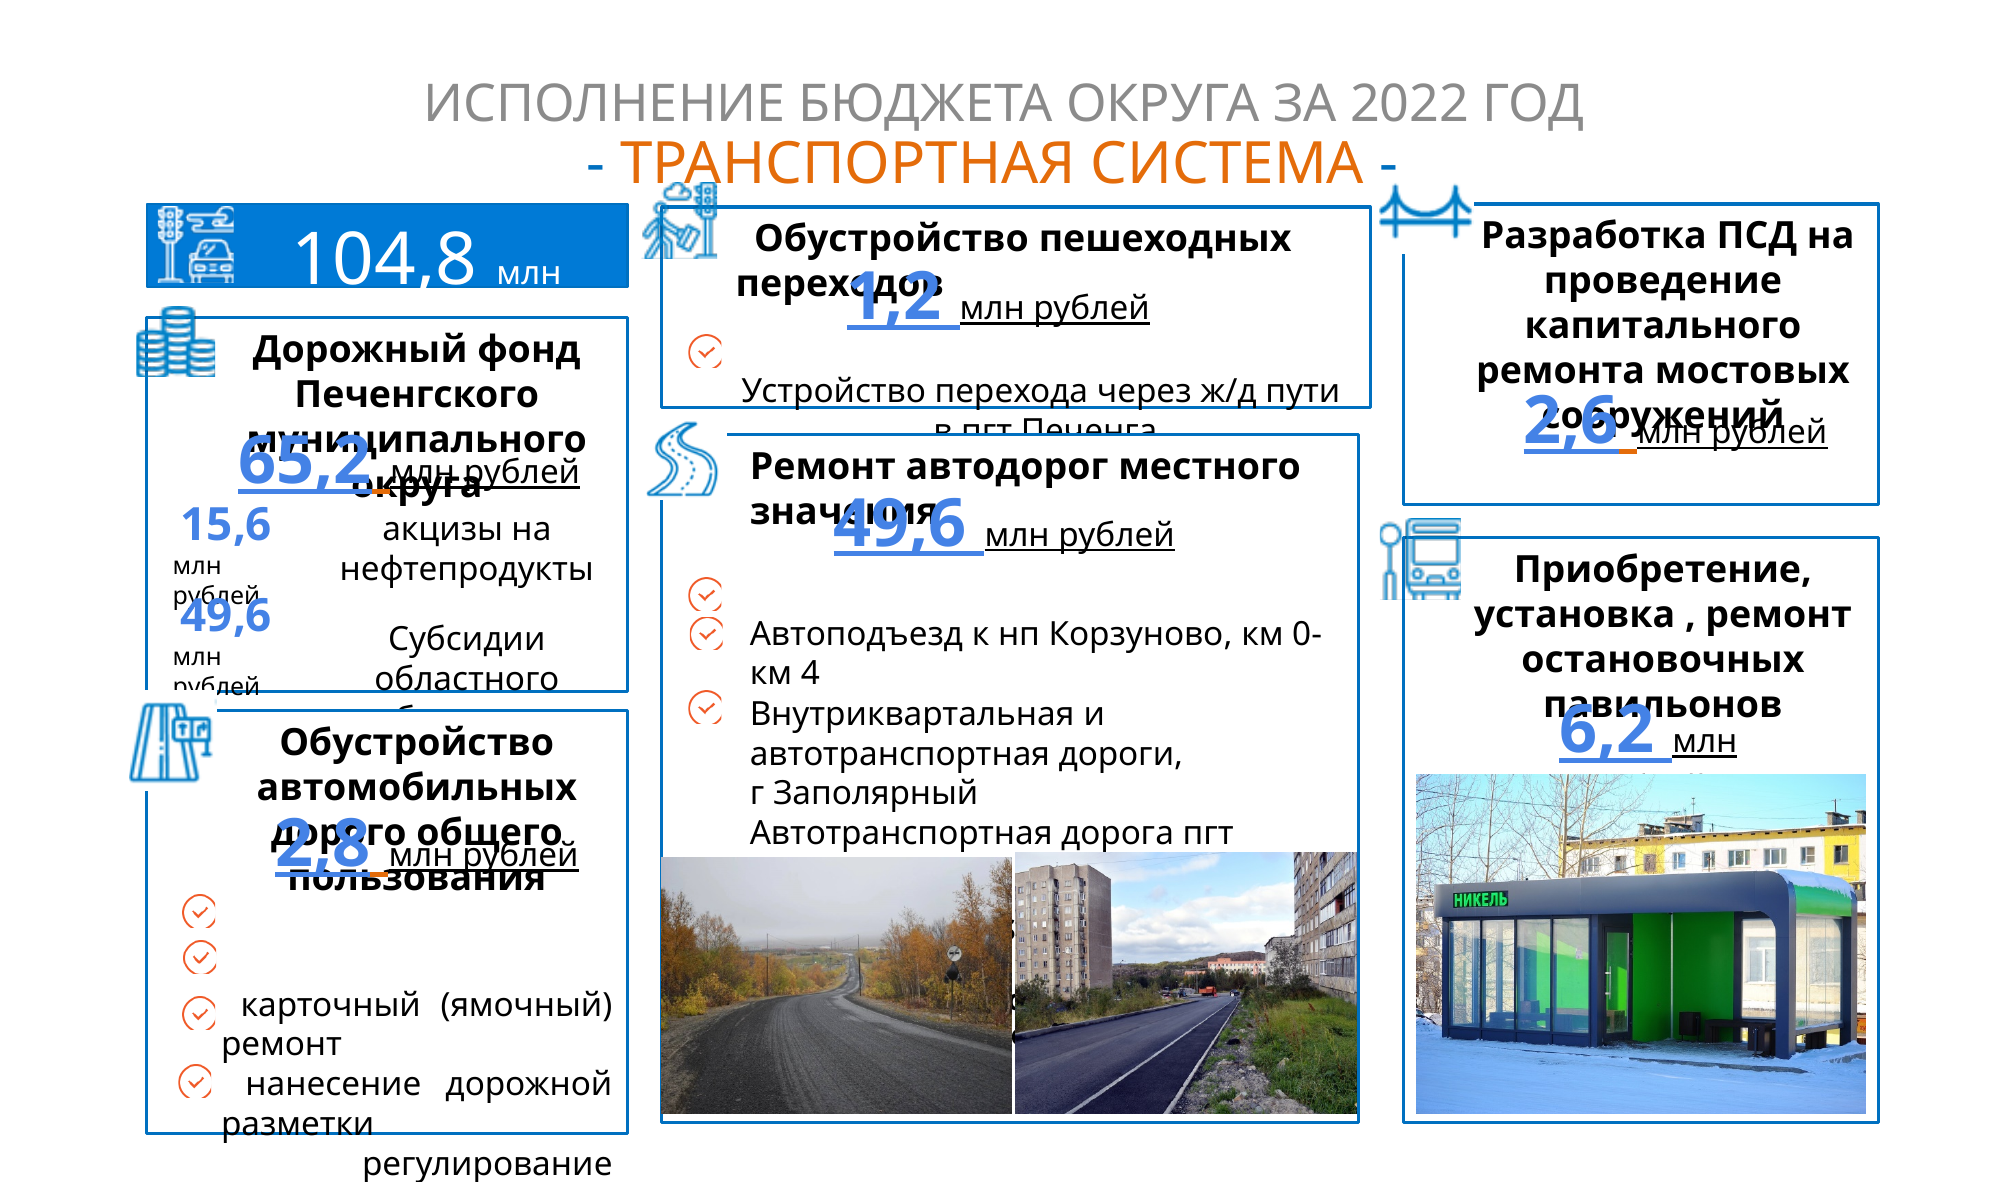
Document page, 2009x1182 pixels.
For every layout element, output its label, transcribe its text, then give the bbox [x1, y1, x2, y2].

picture [181, 996, 216, 1031]
picture [182, 939, 217, 974]
text_box Обустройство автомобильных дорого общего пользования карточный (ямочный) ремонт нанесение дорожной разметки регулирование высотного положения колодцев обустройство дорожными знаками [145, 708, 630, 1136]
text_box 15,6 млн рублей [157, 486, 296, 577]
picture [136, 305, 216, 377]
text_box 49,6 млн рублей [756, 472, 1253, 568]
picture [661, 857, 1012, 1114]
picture [688, 690, 722, 724]
picture [641, 182, 718, 259]
picture [688, 334, 722, 369]
picture [157, 206, 234, 283]
text_box 49,6 млн рублей [157, 577, 296, 708]
picture [181, 894, 216, 928]
text_box Дорожный фонд Печенгского муниципального округа [145, 315, 630, 688]
text_box 6,2 млн рублей [1489, 678, 1808, 773]
text_box акцизы на нефтепродукты Субсидии областного бюджета [296, 499, 639, 745]
text_box 65,2 млн рублей [216, 407, 603, 499]
text_box 2,6 млн рублей [1473, 367, 1879, 466]
text_box - ТРАНСПОРТНАЯ СИСТЕМА - [437, 118, 1548, 203]
picture [689, 616, 723, 651]
picture [1379, 175, 1474, 255]
text_box Обустройство пешеходных переходов Устройство перехода через ж/д пути в пгт Печенга [659, 205, 1372, 410]
text_box Приобретение, установка , ремонт остановочных павильонов [1402, 535, 1880, 1124]
text_box Ремонт автодорог местного значения Автоподъезд к нп Корзуново, км 0-км 4 Внутриквартальная и автотранспортная дороги, г Заполярный Автотранспортная дорога пгт Никель Отремонтировано : S проезжей части - 14 113,5 м2 S тротуаров – 2533,0 м2 L проезжей части – 1,66 км [659, 433, 1361, 858]
picture [129, 690, 217, 791]
text_box 104,8 млн рублей [145, 202, 630, 289]
picture [1415, 774, 1867, 1114]
picture [646, 418, 728, 500]
picture [688, 577, 722, 612]
text_box 2,8 млн рублей [226, 790, 628, 888]
text_box 1,2 млн рублей [756, 245, 1241, 341]
picture [178, 1064, 212, 1098]
text_box Разработка ПСД на проведение капитального ремонта мостовых сооружений [1402, 202, 1880, 506]
picture [1015, 852, 1357, 1114]
title ИСПОЛНЕНИЕ БЮДЖЕТА ОКРУГА ЗА 2022 ГОД [100, 47, 1908, 154]
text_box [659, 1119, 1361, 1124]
picture [1379, 518, 1462, 601]
